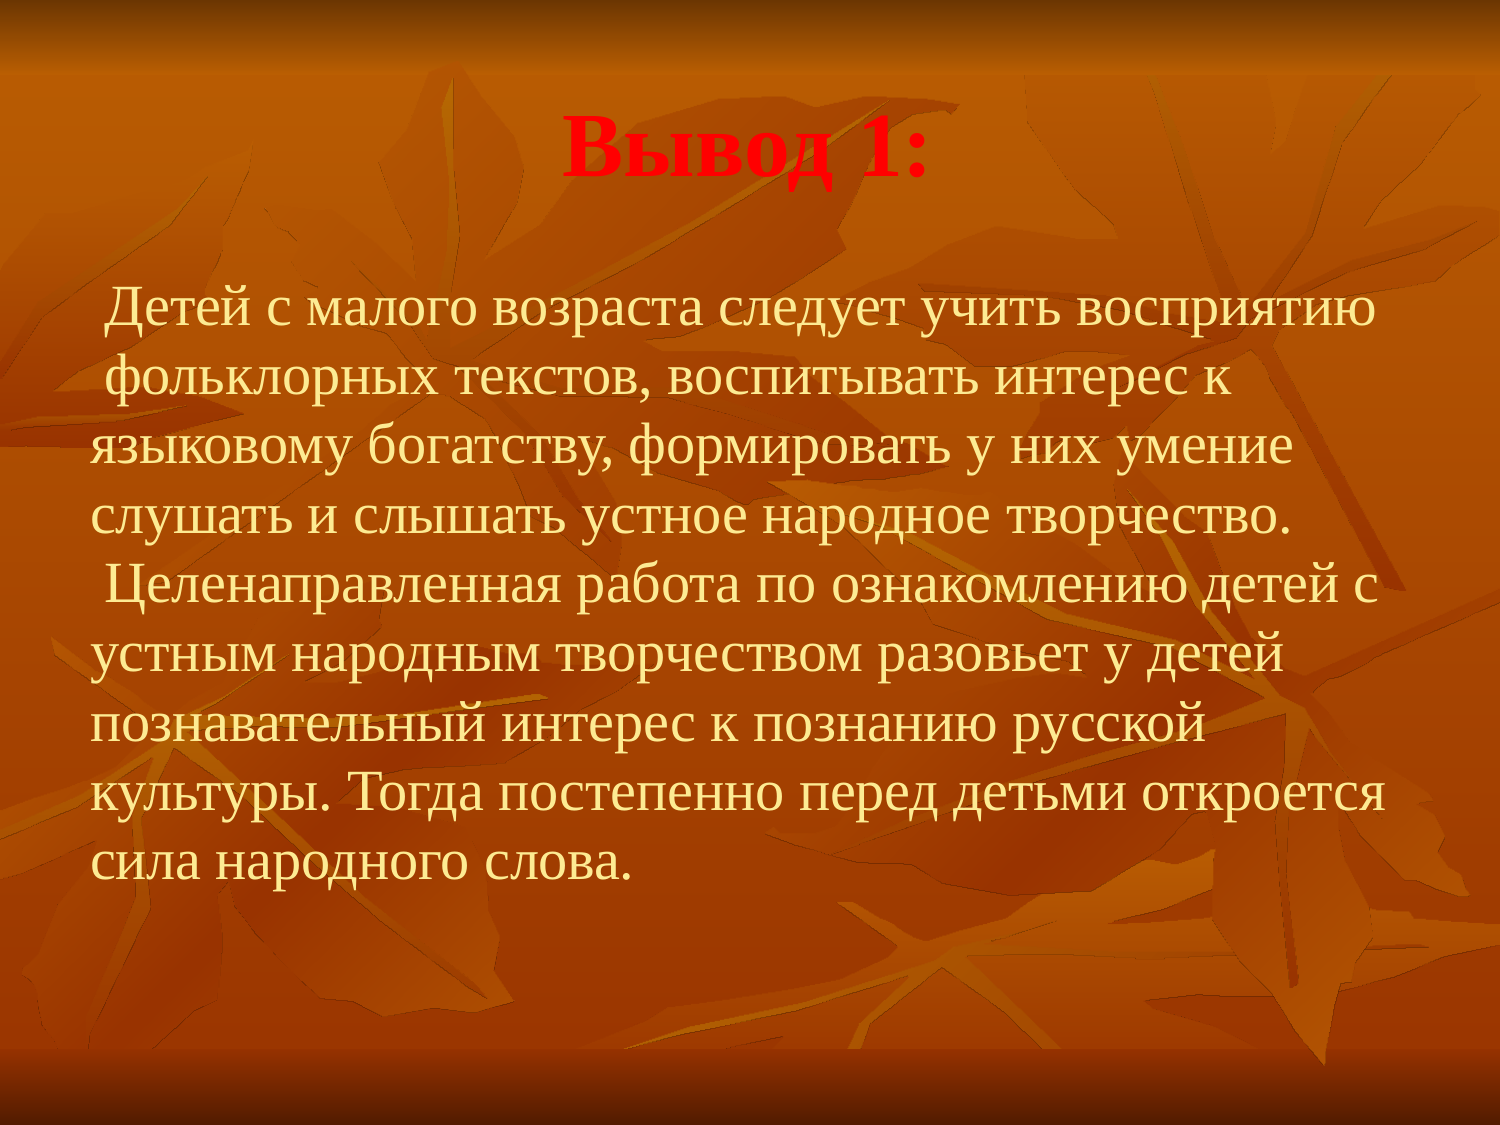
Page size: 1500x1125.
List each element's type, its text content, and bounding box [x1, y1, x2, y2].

list Детей с малого возраста следует учить восприятию фольклорных текстов, воспитывать интерес к языковому богатству, формировать у них умение слушать и слышать устное народное творчество. Целенаправленная работа по ознакомлению детей с устным народным творчеством разовьет у детей познавательный интерес к познанию русской культуры. Тогда постепенно перед детьми откроется сила народного слова. [87, 267, 1413, 908]
title Вывод 1: [560, 82, 939, 267]
picture [0, 0, 1500, 1125]
